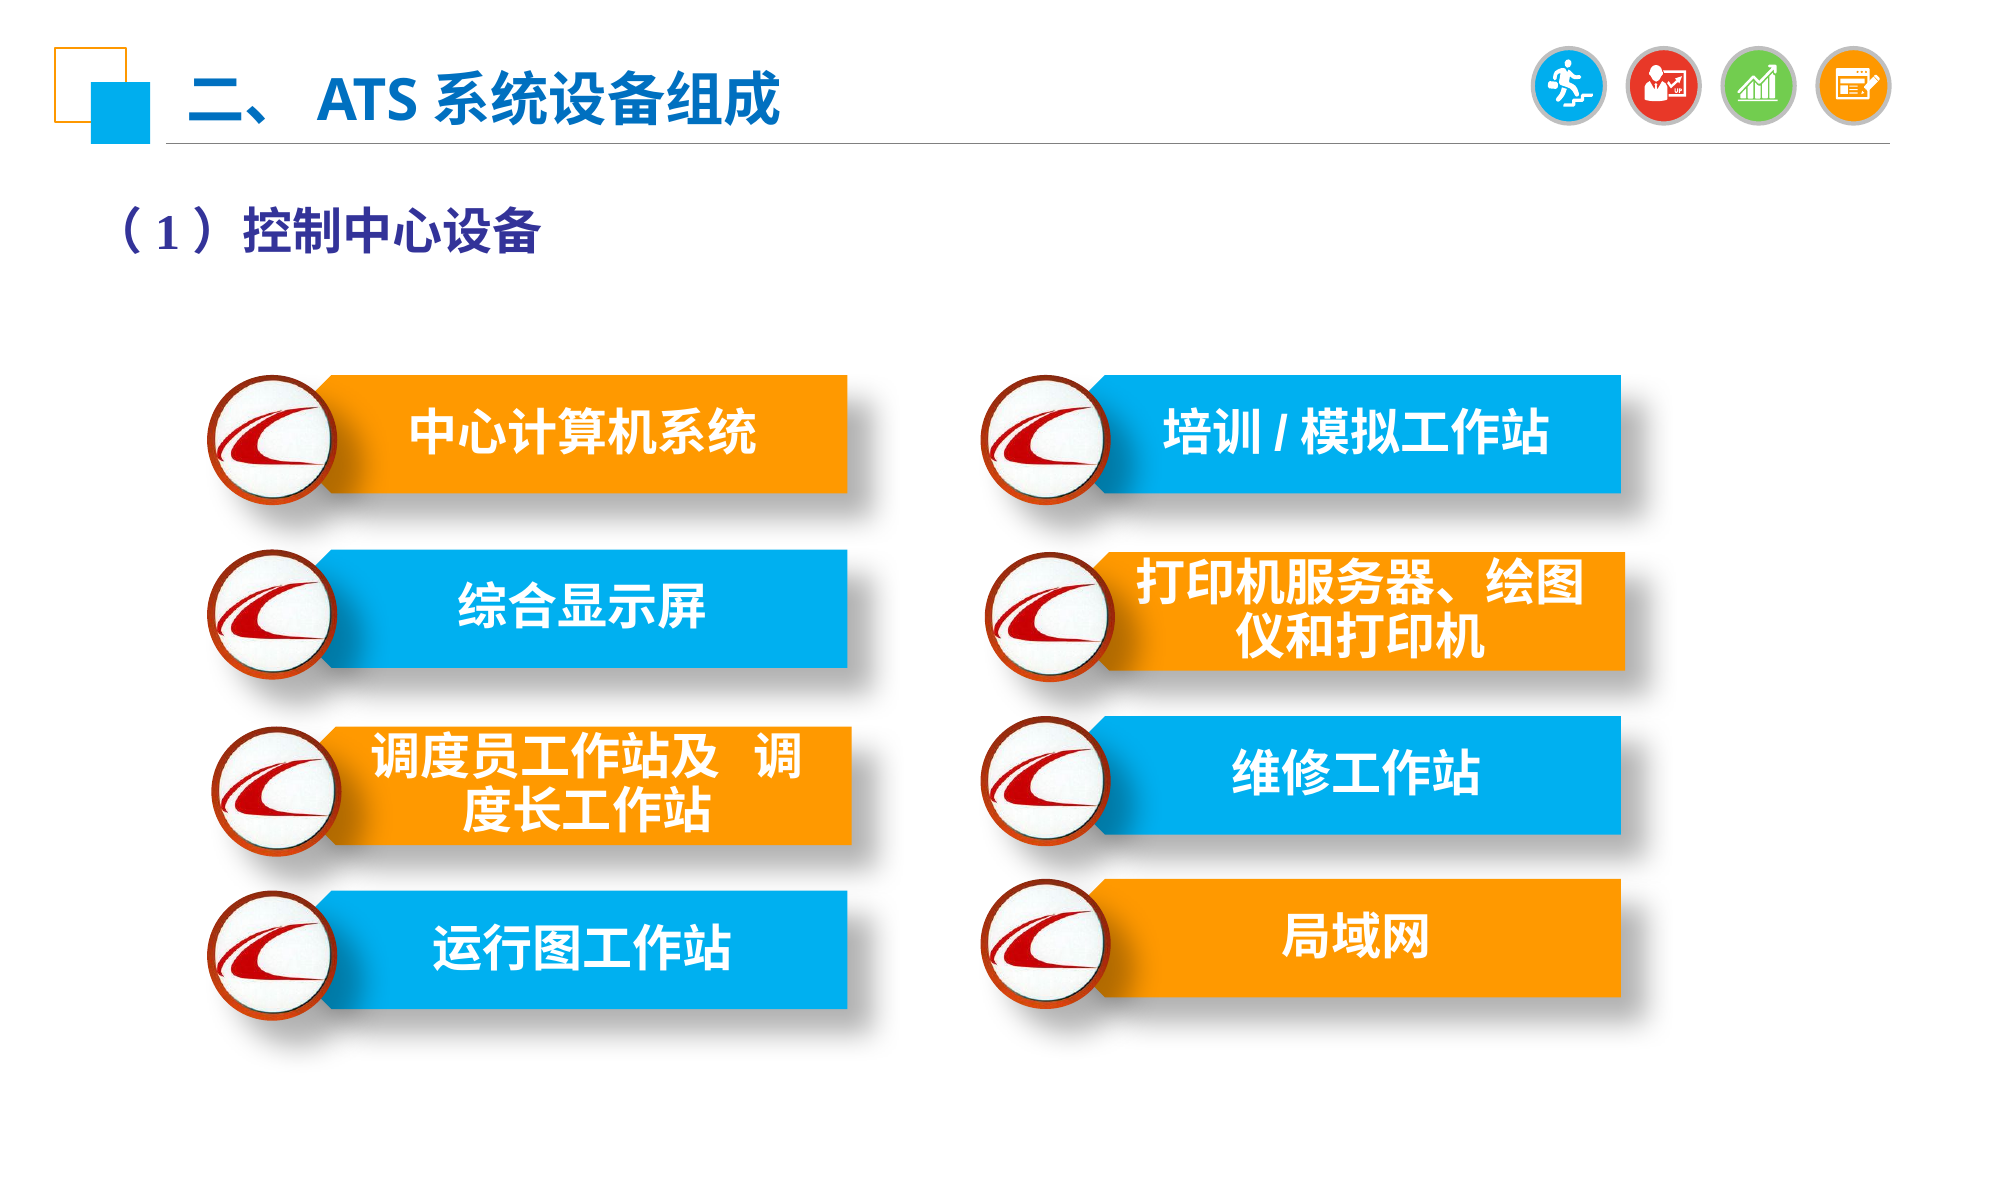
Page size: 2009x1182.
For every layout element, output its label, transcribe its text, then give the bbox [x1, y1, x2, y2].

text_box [206, 549, 848, 680]
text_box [984, 551, 1626, 683]
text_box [980, 374, 1622, 506]
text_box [206, 374, 848, 506]
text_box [206, 890, 848, 1021]
text_box 二、ATS系统设备组成 [165, 51, 803, 142]
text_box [980, 878, 1622, 1010]
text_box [980, 715, 1622, 847]
text_box （1）控制中心设备 [78, 192, 1438, 267]
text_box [211, 726, 852, 857]
